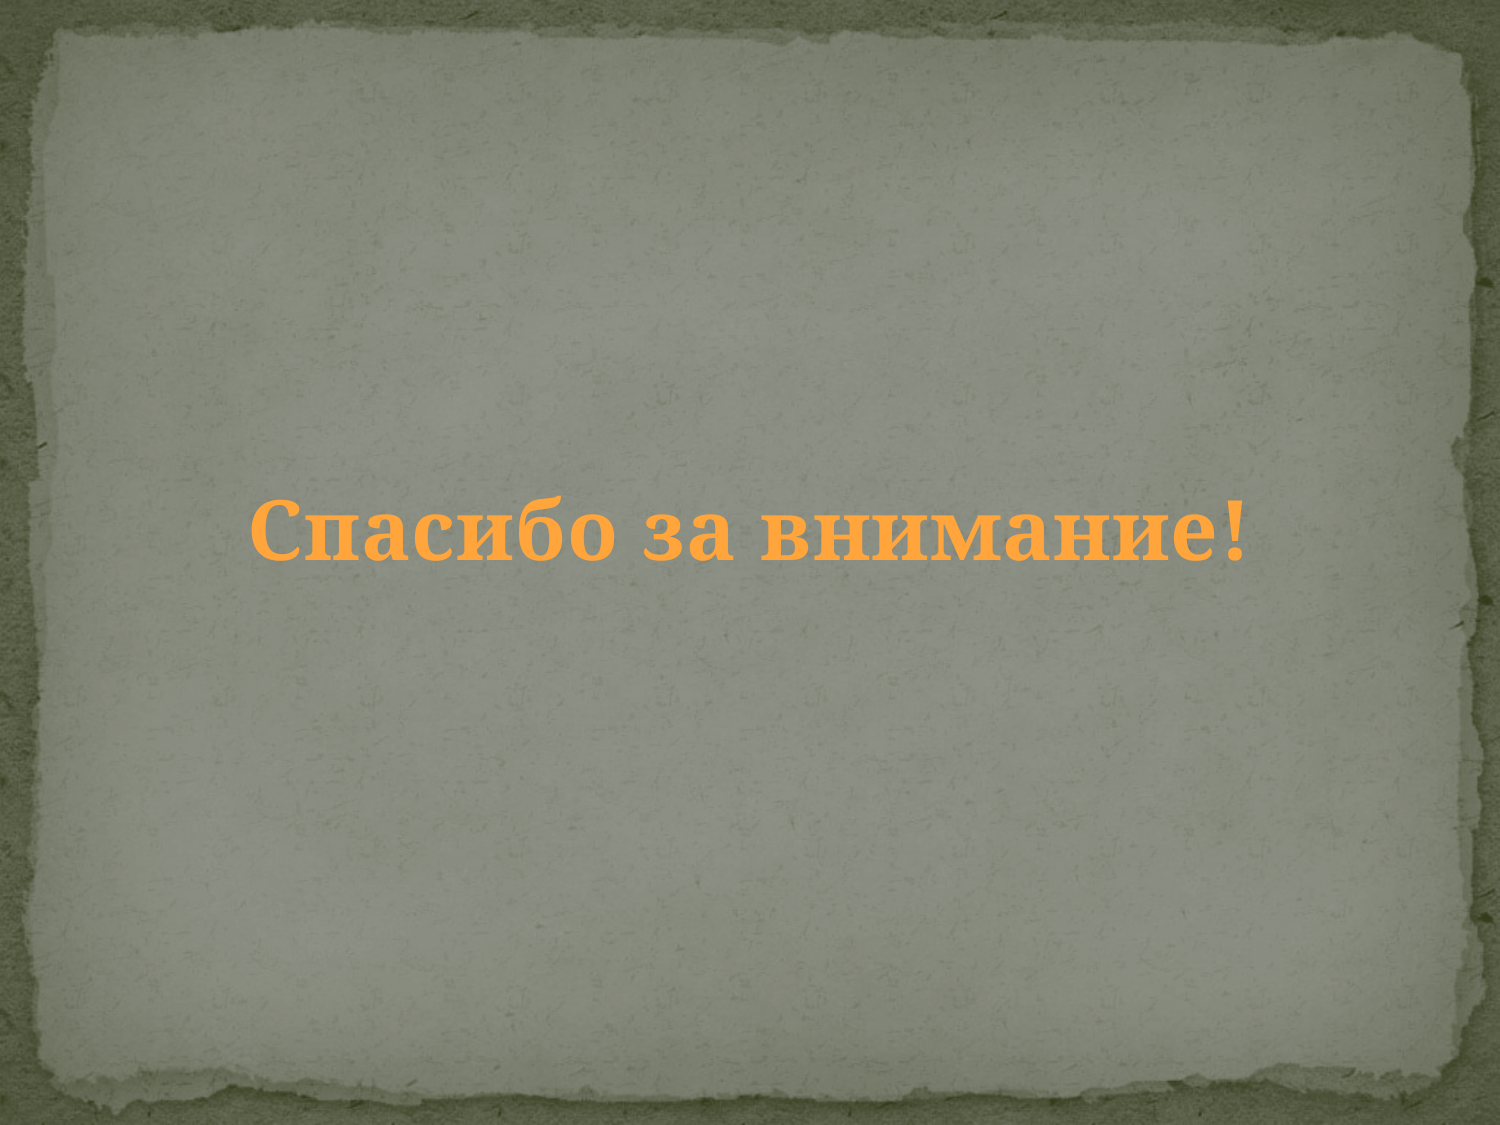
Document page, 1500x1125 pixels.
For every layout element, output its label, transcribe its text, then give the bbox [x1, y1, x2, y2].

list Спасибо за внимание! [46, 210, 1454, 844]
